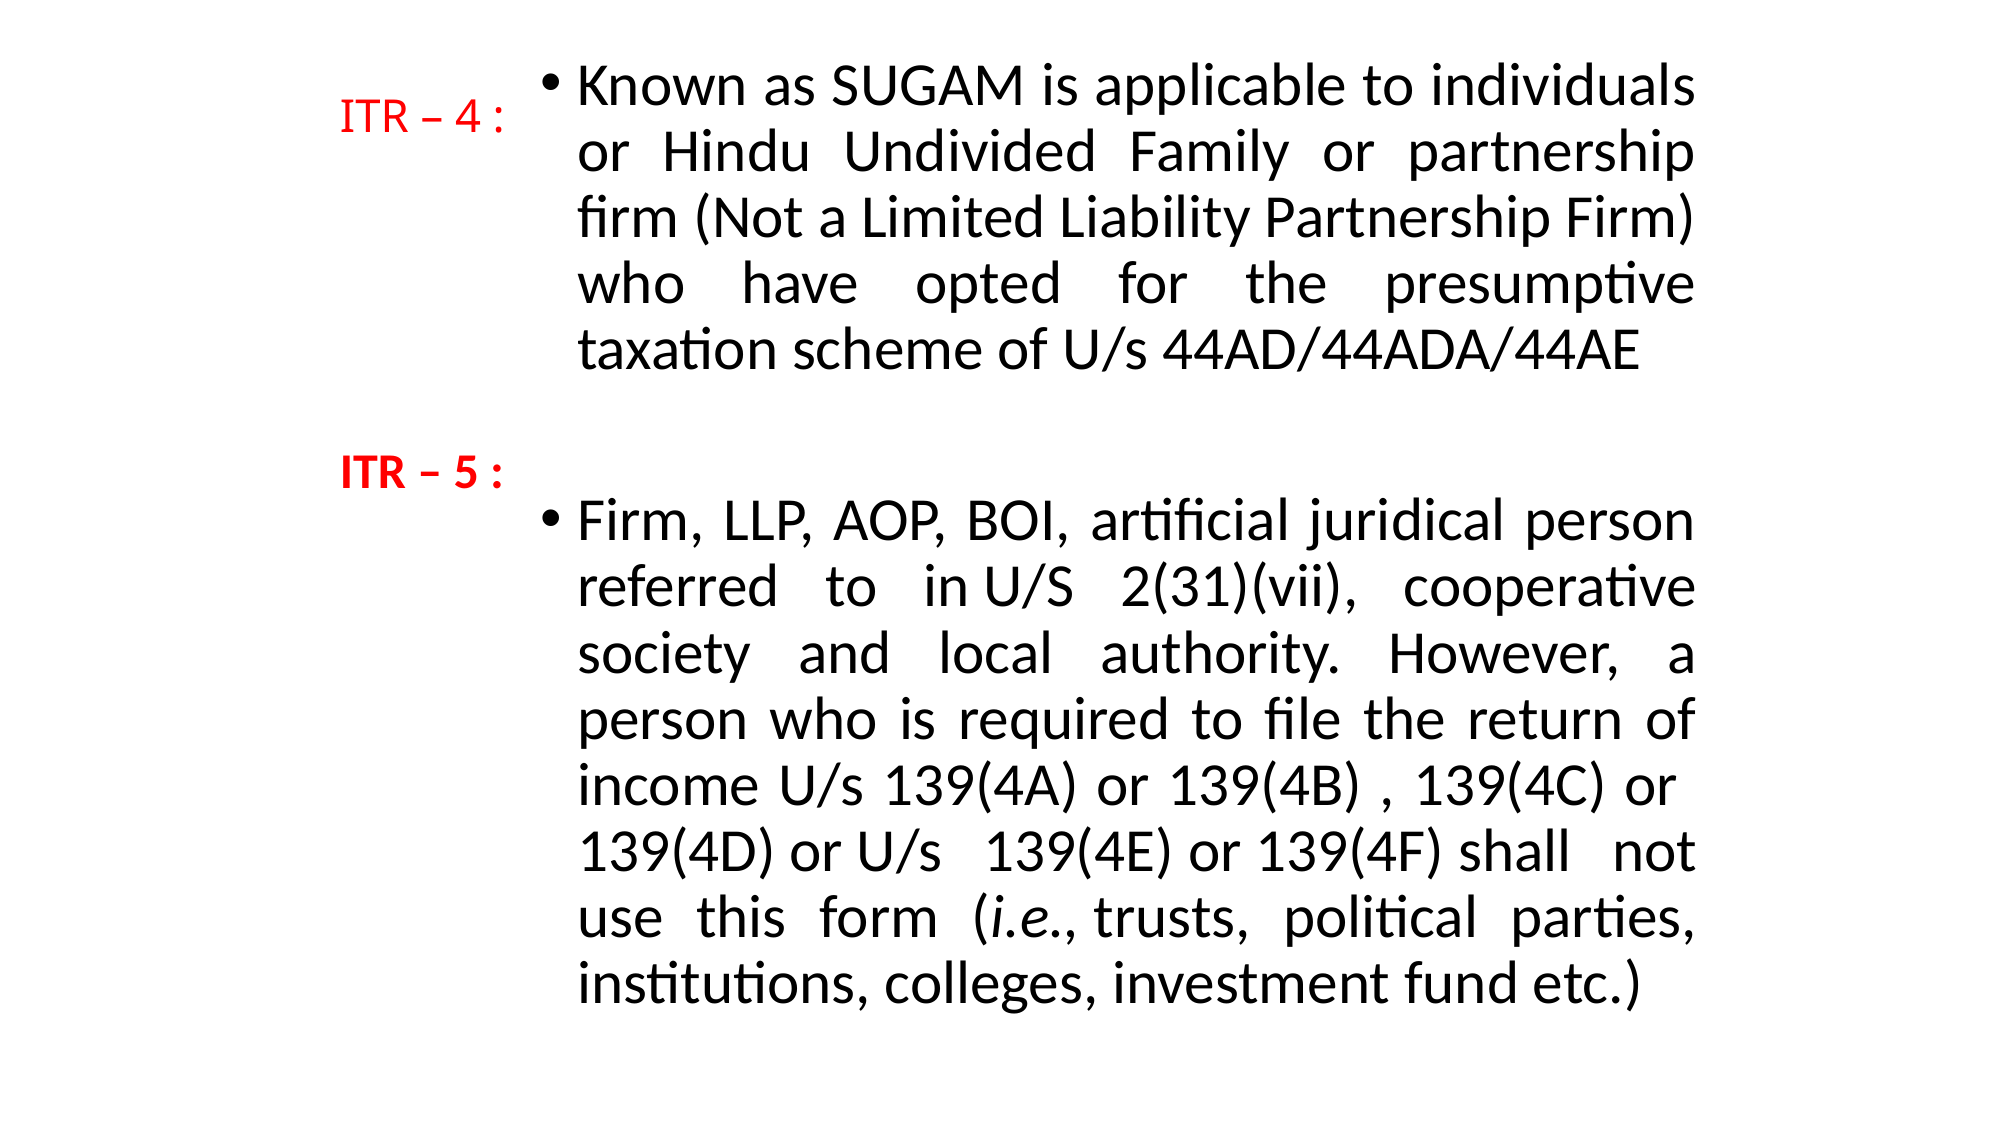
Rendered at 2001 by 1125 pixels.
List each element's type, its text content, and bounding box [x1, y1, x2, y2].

list ITR – 5 : [324, 149, 525, 1005]
list Known as SUGAM is applicable to individuals or Hindu Undivided Family or partnership firm (Not a Limited Liability Partnership Firm) who have opted for the presumptive taxation scheme of U/s 44AD/44ADA/44AE Firm, LLP, AOP, BOI, artificial juridical person referred to in U/S 2(31)(vii), cooperative society and local authority. However, a person who is required to file the return of income U/s 139(4A) or 139(4B) , 139(4C) or 139(4D) or U/s 139(4E) or 139(4F) shall not use this form (i.e., trusts, political parties, institutions, colleges, investment fund etc.) [525, 44, 1713, 1038]
title ITR – 4 : [324, 44, 525, 149]
